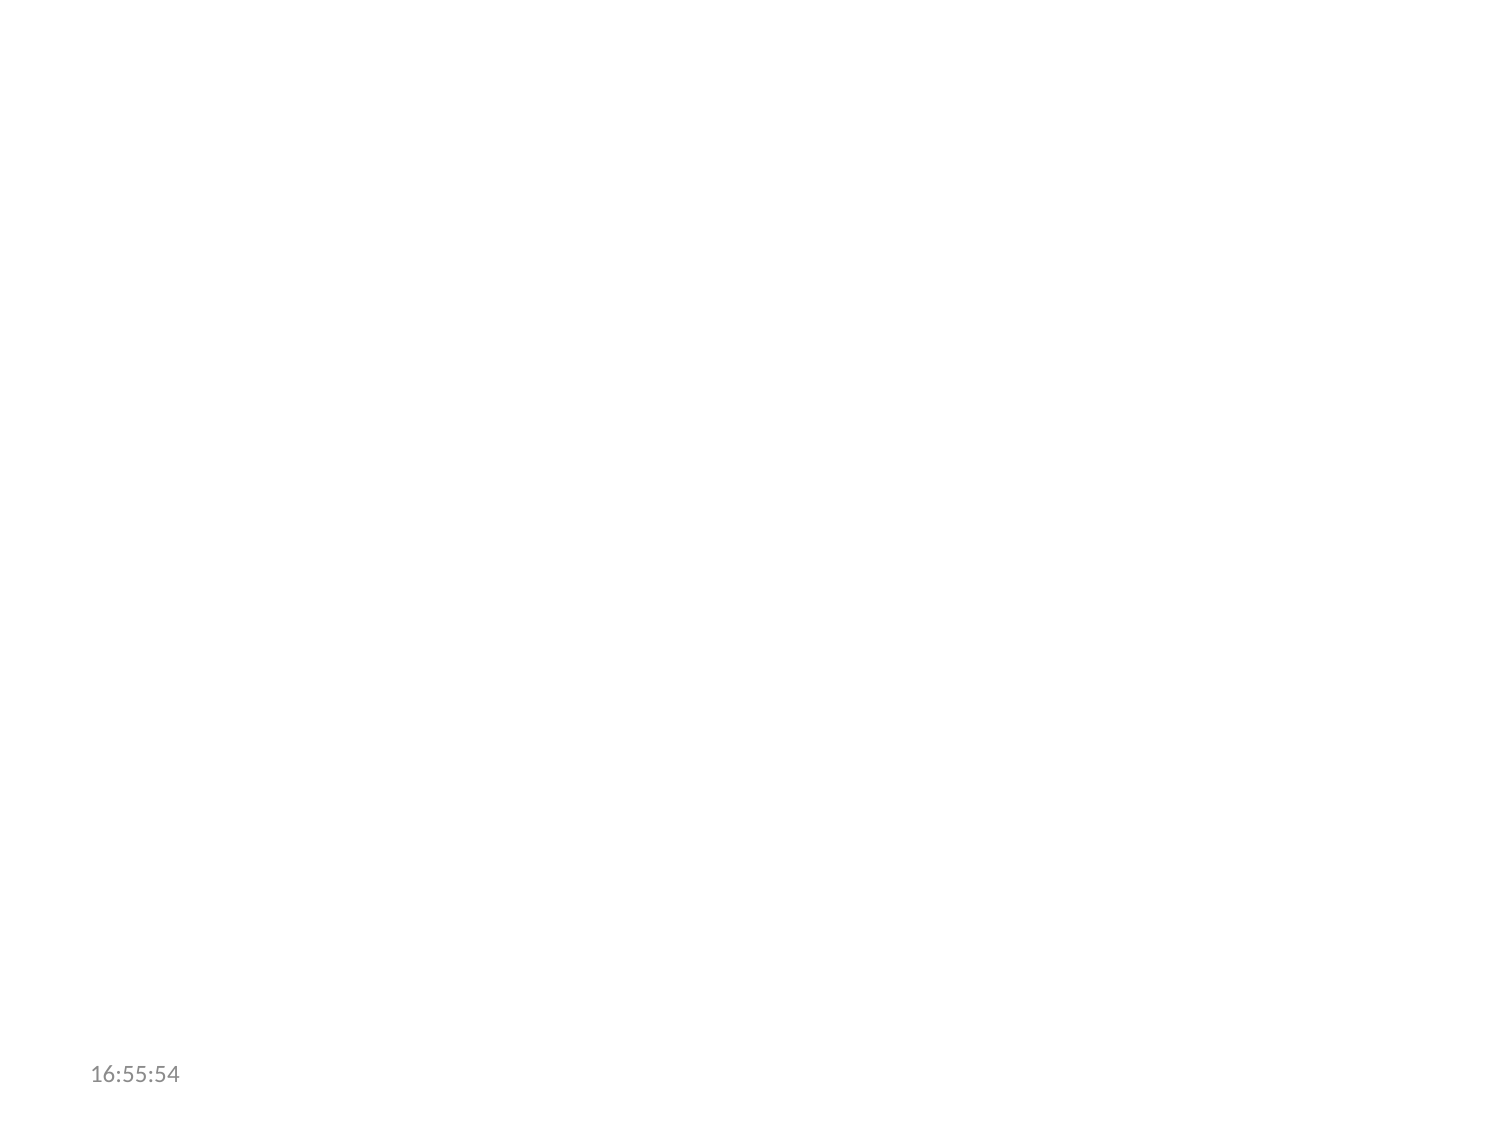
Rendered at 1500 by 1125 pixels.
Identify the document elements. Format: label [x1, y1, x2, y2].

slide_number [75, 1042, 425, 1103]
